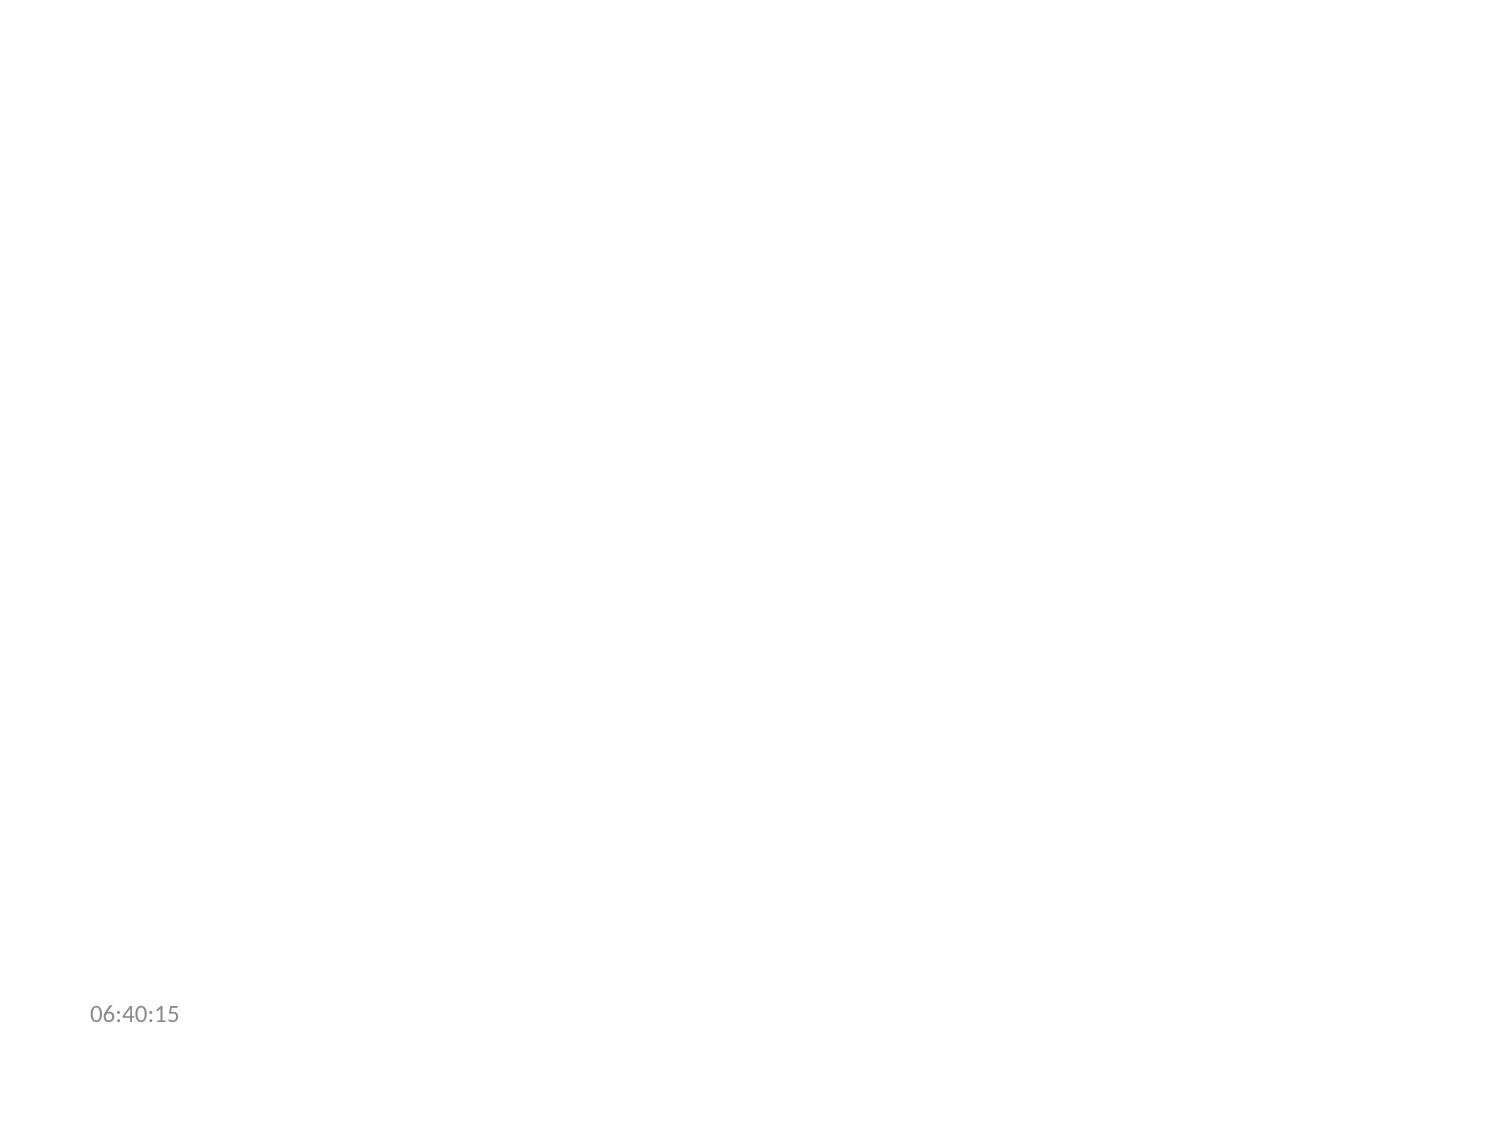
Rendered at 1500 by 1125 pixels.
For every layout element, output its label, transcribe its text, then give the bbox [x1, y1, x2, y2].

text_box 15:35:09 [75, 982, 425, 1043]
